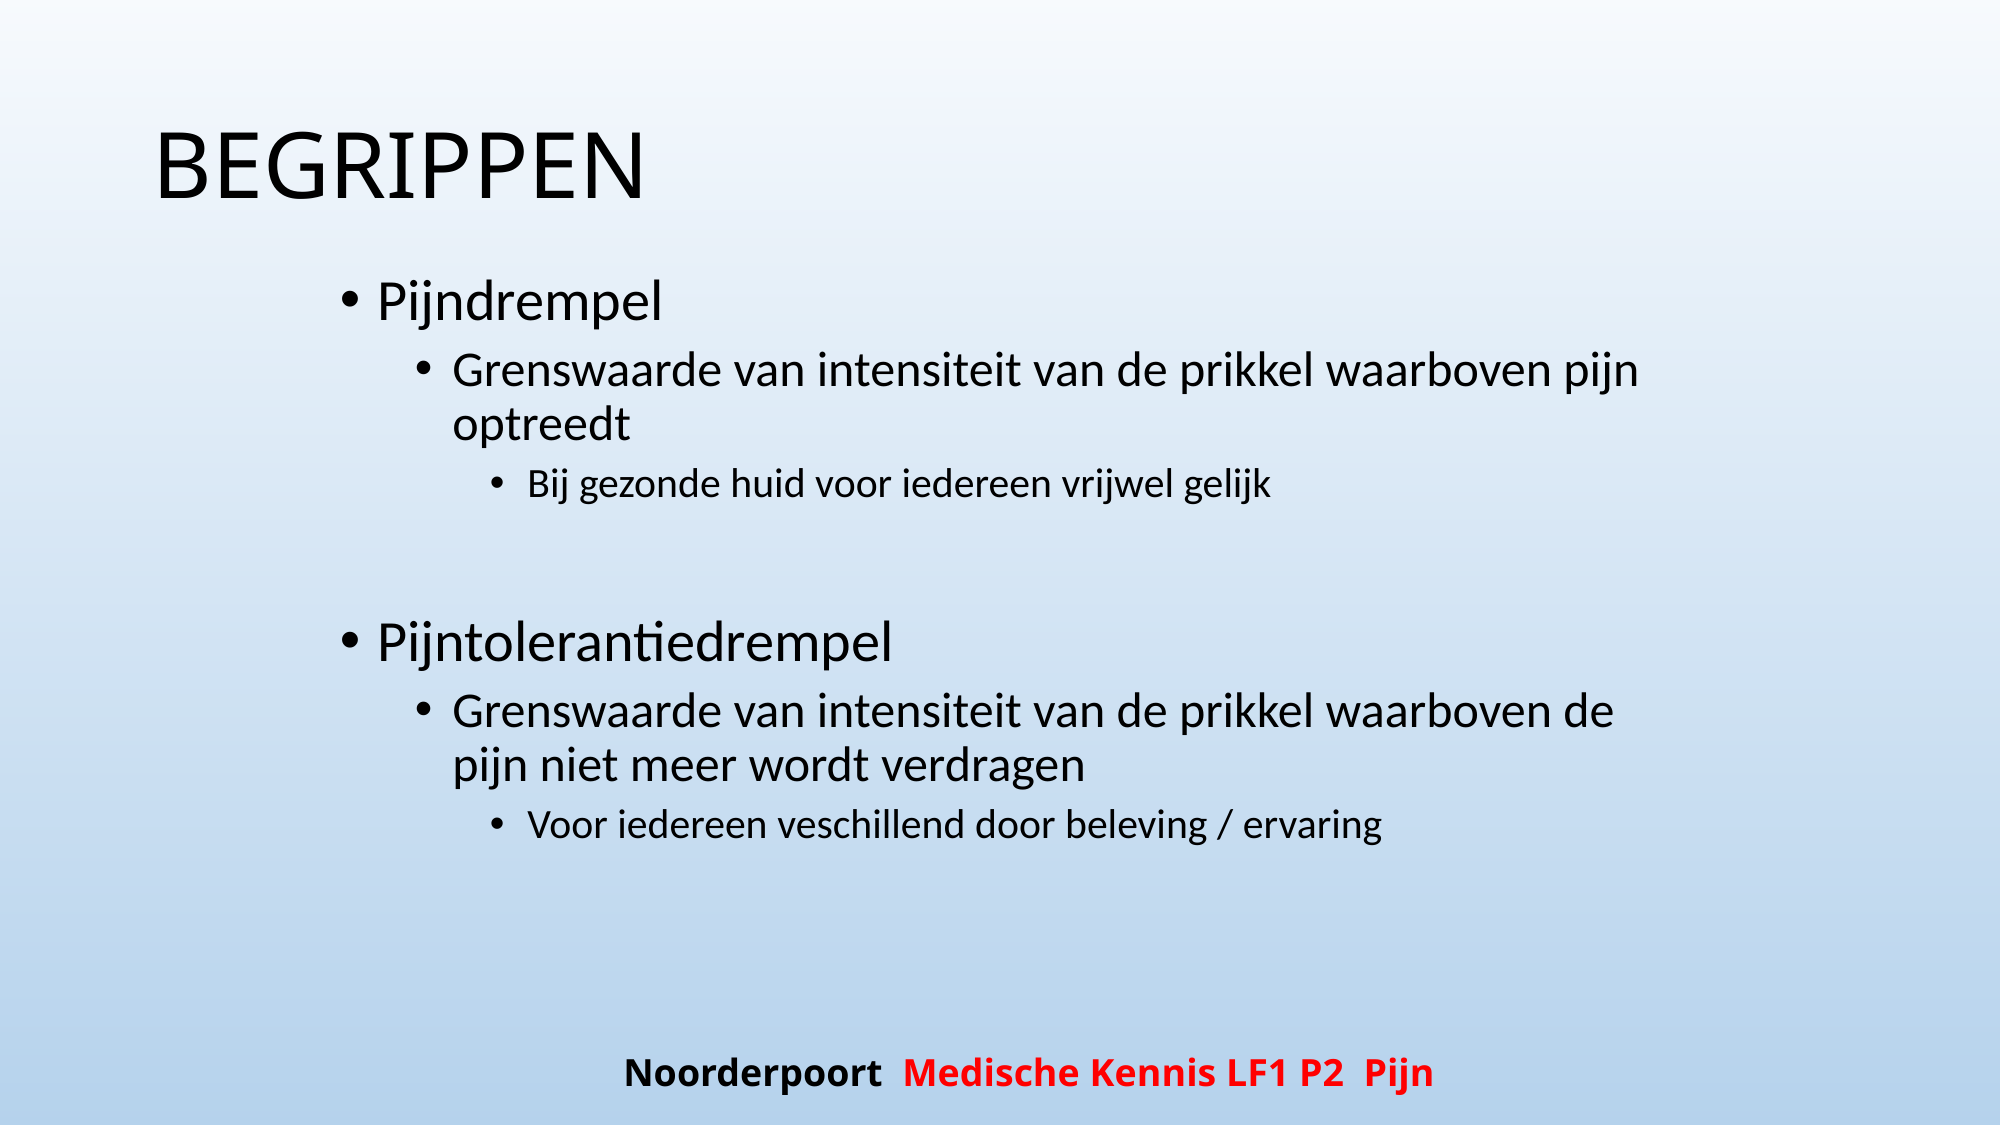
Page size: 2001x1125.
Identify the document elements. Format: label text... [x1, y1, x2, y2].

text_box Noorderpoort Medische Kennis LF1 P2 Pijn [608, 1041, 1451, 1102]
title BEGRIPPEN [137, 59, 1863, 278]
list Pijndrempel Grenswaarde van intensiteit van de prikkel waarboven pijn optreedt Bij gezonde huid voor iedereen vrijwel gelijk Pijntolerantiedrempel Grenswaarde van intensiteit van de prikkel waarboven de pijn niet meer wordt verdragen Voor iedereen veschillend door beleving / ervaring [324, 262, 1675, 1125]
